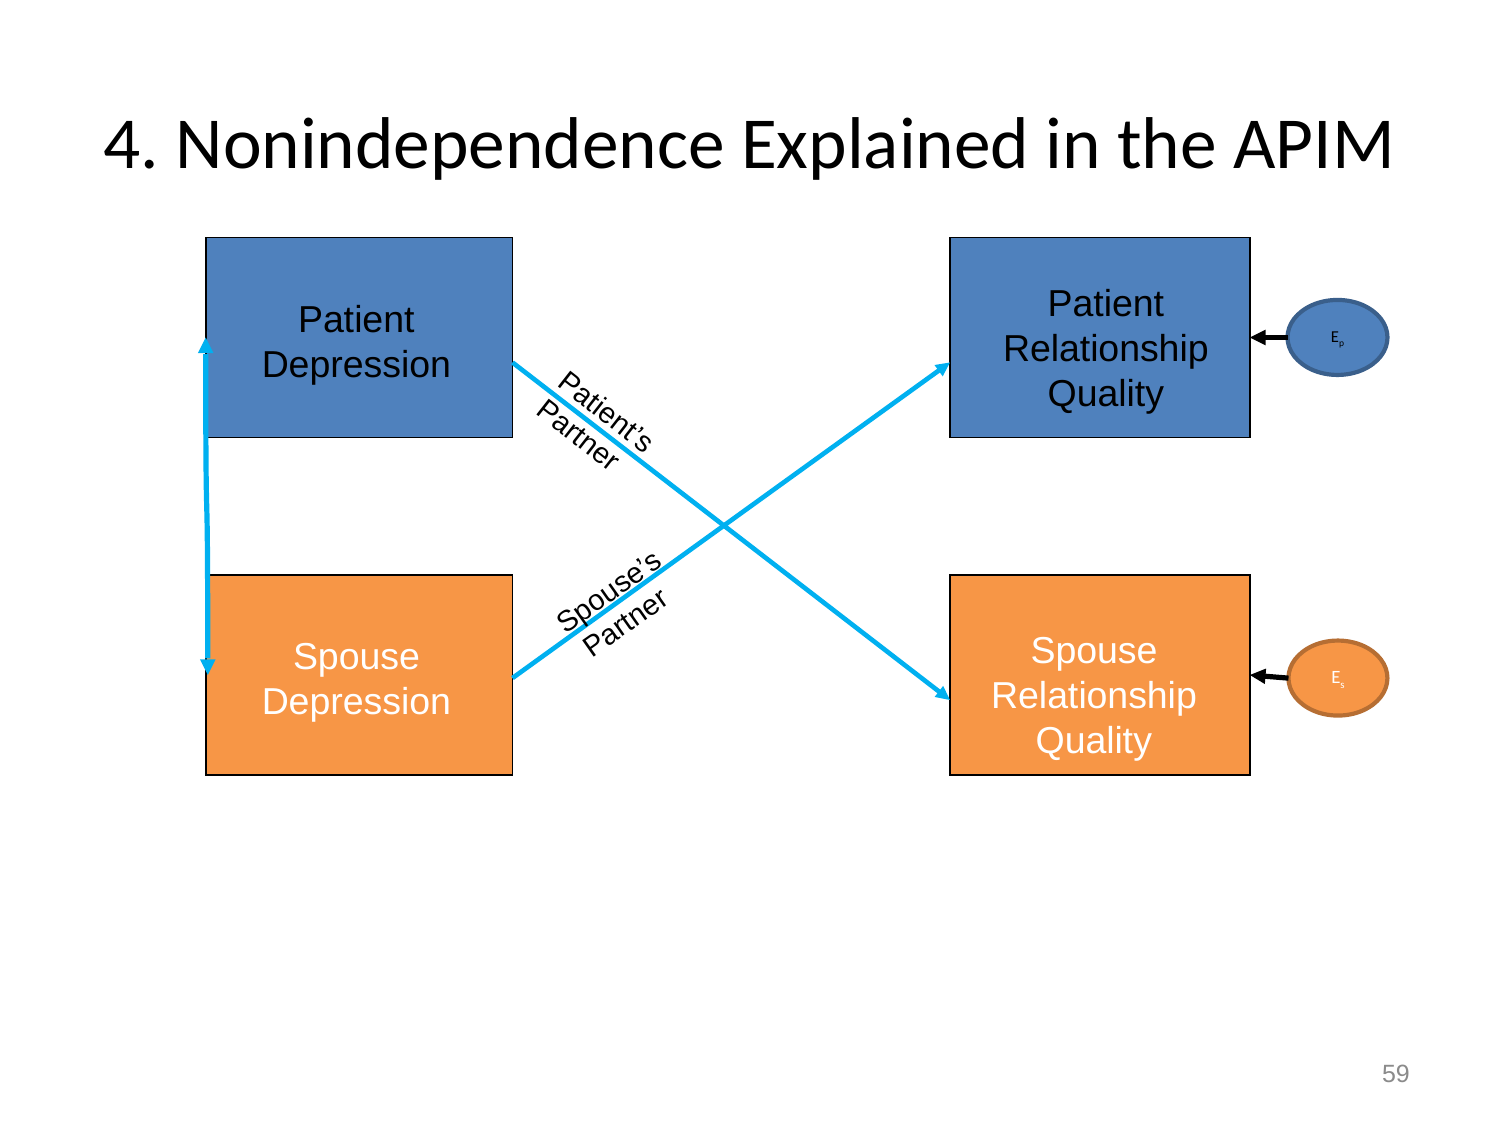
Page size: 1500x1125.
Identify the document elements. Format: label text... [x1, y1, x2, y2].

text_box [724, 526, 950, 700]
text_box [698, 362, 950, 545]
text_box Es [1286, 638, 1390, 718]
text_box [949, 237, 1250, 438]
title 4. Nonindependence Explained in the APIM [75, 45, 1425, 233]
text_box Spouse’s Partner [512, 512, 724, 697]
text_box Patient Relationship Quality [974, 272, 1238, 422]
text_box Spouse Depression [224, 624, 488, 730]
text_box Patient’s Partner [514, 347, 693, 513]
slide_number 59 [1074, 1042, 1425, 1103]
text_box [205, 575, 513, 775]
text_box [1249, 674, 1289, 679]
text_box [205, 337, 209, 676]
text_box Ep [1285, 297, 1390, 378]
text_box [949, 575, 1250, 775]
text_box Spouse Relationship Quality [962, 618, 1226, 827]
text_box [205, 237, 513, 438]
text_box Patient Depression [224, 287, 488, 393]
